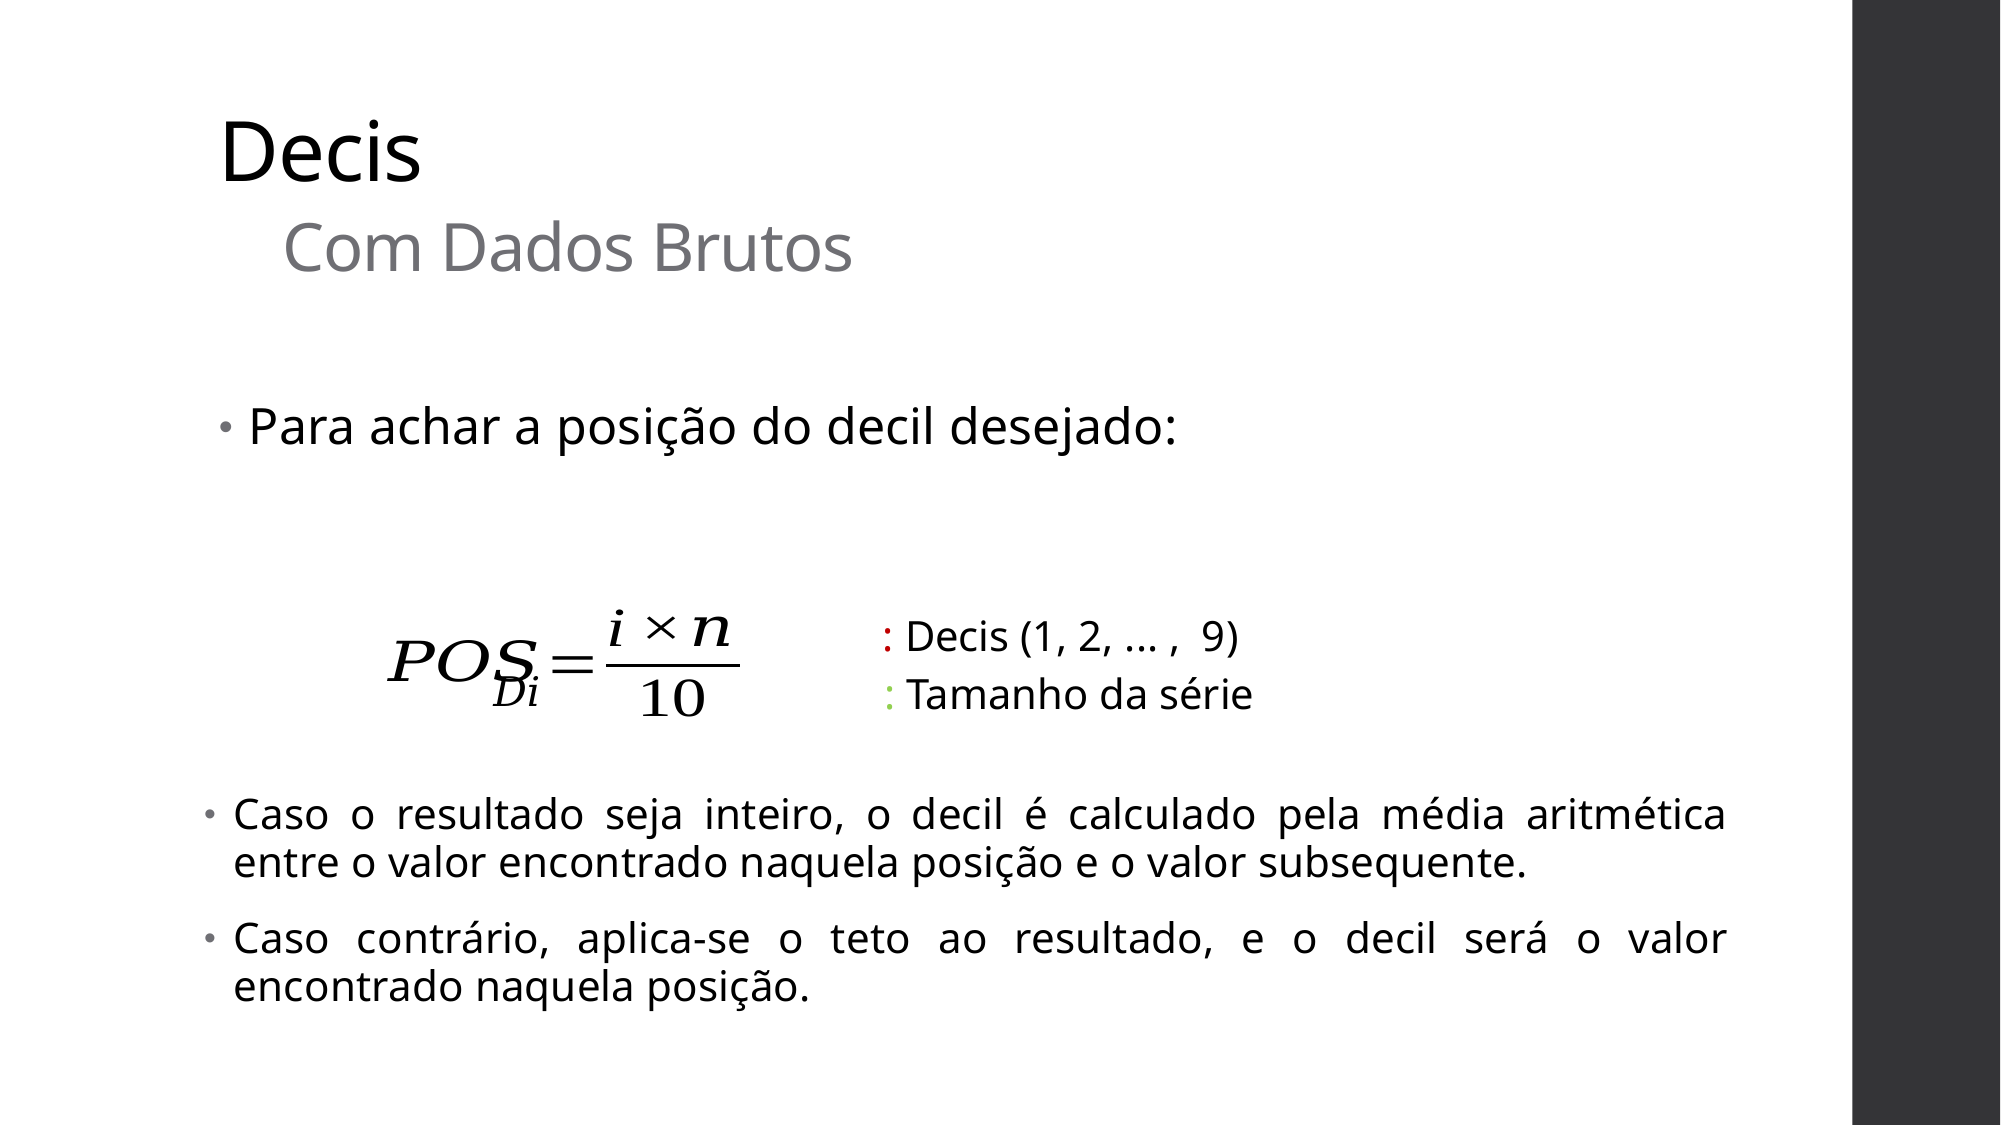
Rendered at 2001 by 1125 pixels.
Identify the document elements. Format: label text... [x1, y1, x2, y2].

list Para achar a posição do decil desejado: [203, 391, 1760, 547]
text_box Decis Com Dados Brutos [203, 79, 1110, 297]
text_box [855, 602, 1284, 727]
text_box Caso o resultado seja inteiro, o decil é calculado pela média aritmética entre o valor encontrado naquela posição e o valor subsequente. Caso contrário, aplica-se o teto ao resultado, e o decil será o valor encontrado naquela posição. [189, 783, 1745, 1021]
